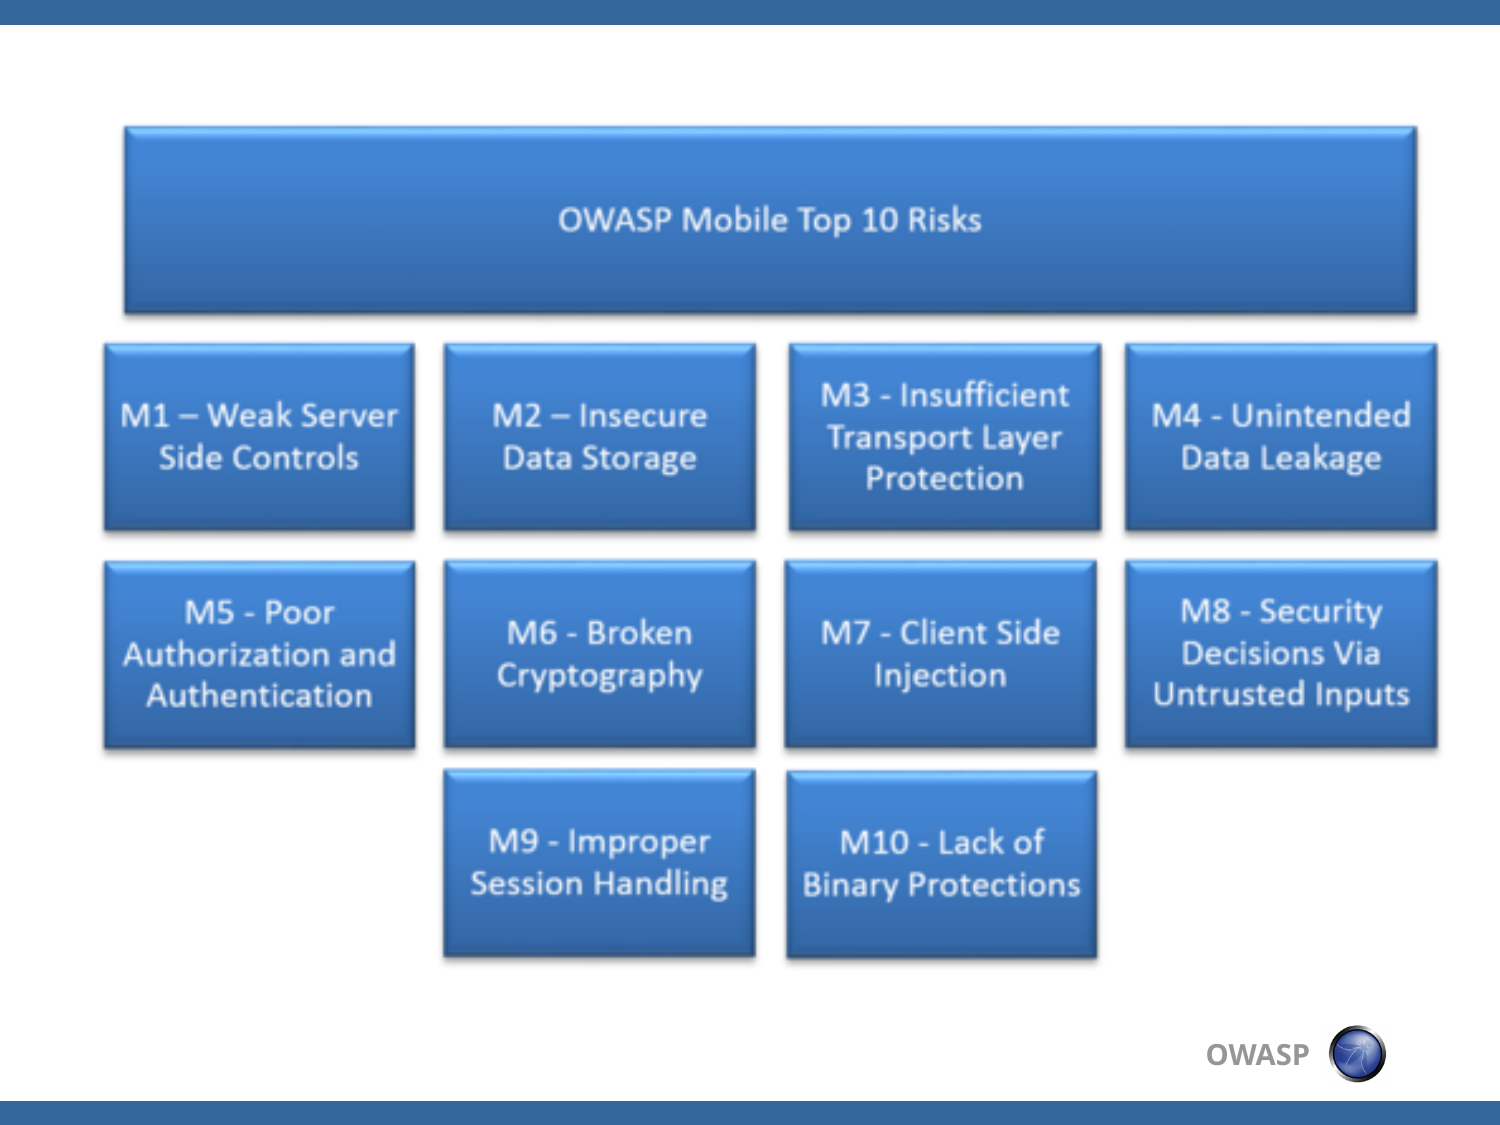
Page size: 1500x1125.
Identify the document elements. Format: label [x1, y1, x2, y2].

list [74, 109, 1464, 986]
picture [1325, 1024, 1388, 1083]
